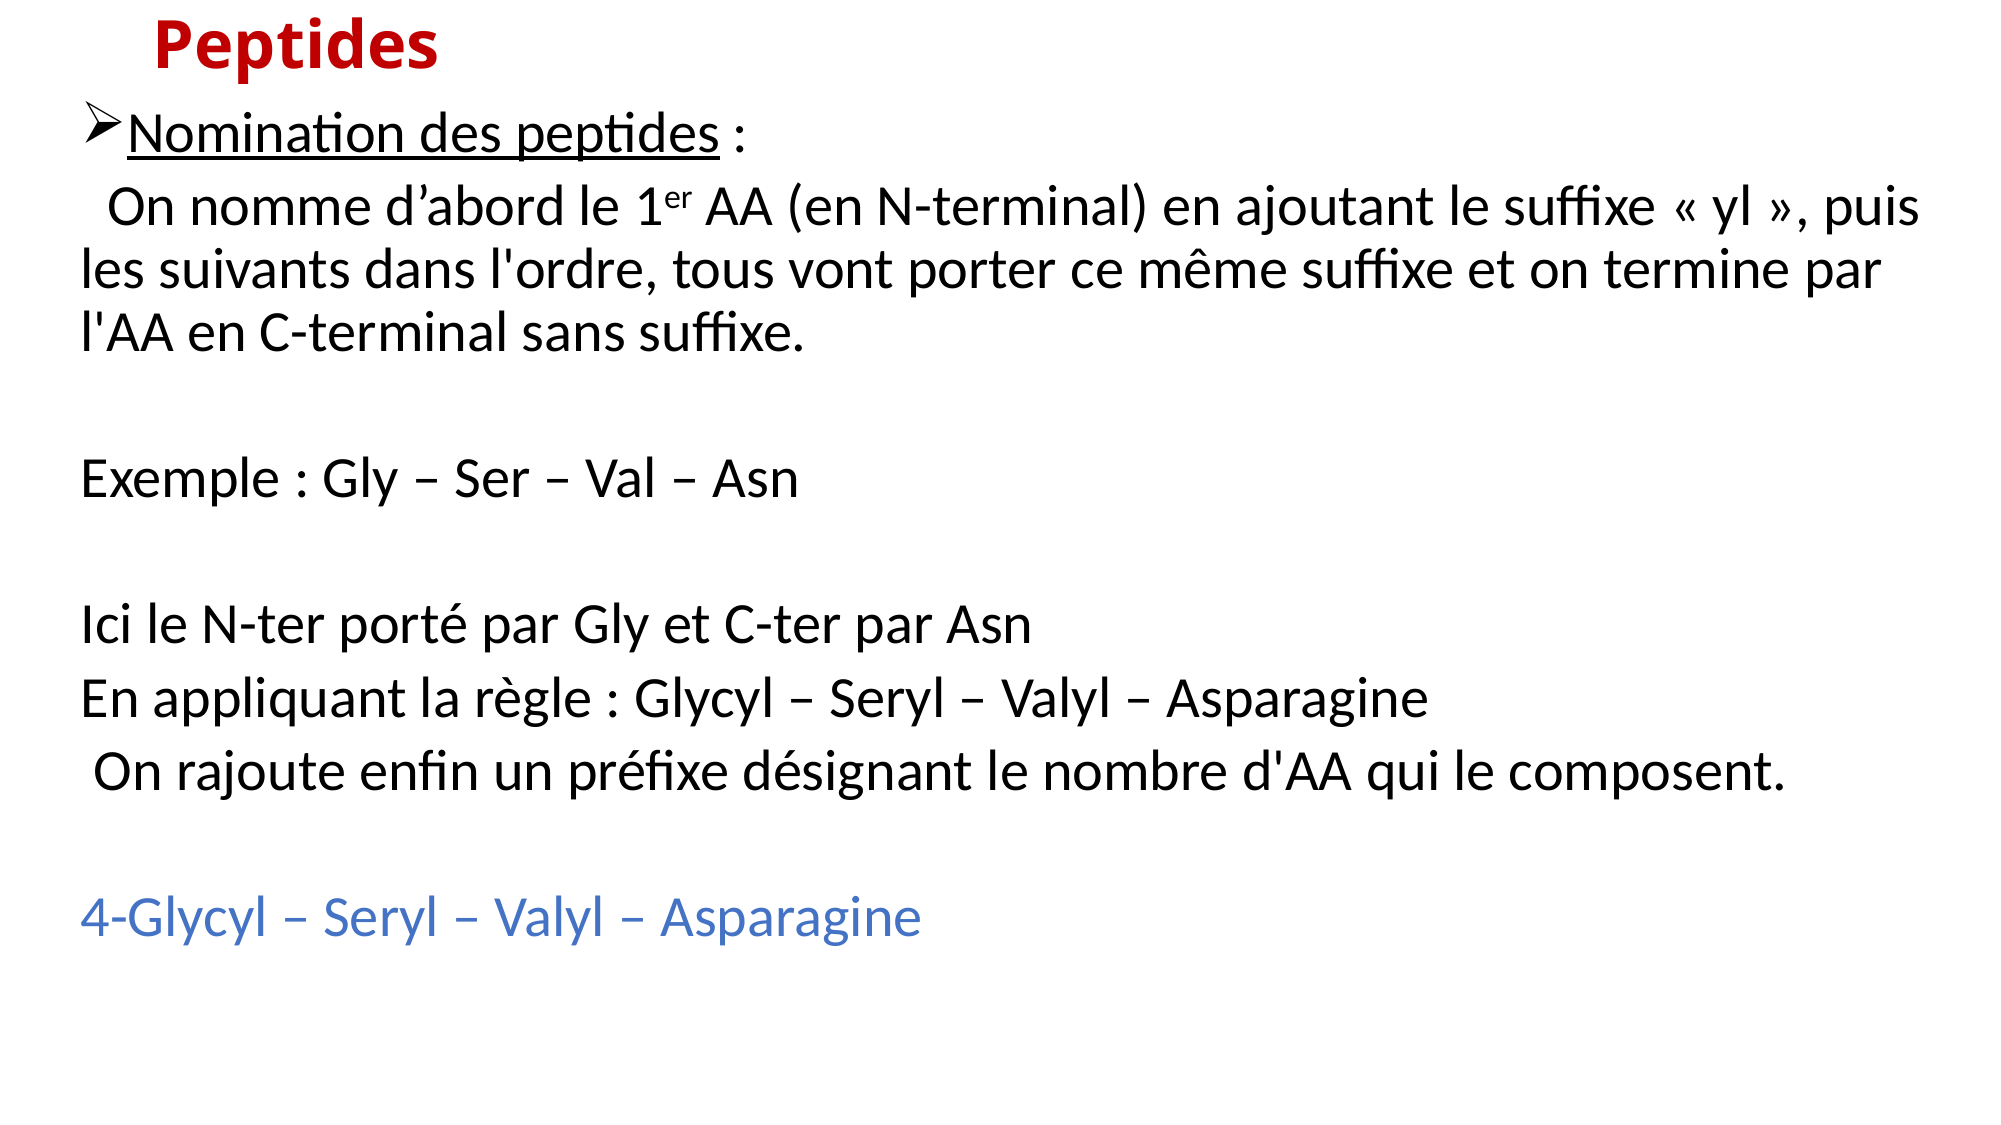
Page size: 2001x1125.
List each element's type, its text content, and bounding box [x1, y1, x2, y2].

text_box Nomination des peptides : On nomme d’abord le 1er AA (en N-terminal) en ajoutant le suffixe « yl », puis les suivants dans l'ordre, tous vont porter ce même suffixe et on termine par l'AA en C-terminal sans suffixe. Exemple : Gly – Ser – Val – Asn Ici le N-ter porté par Gly et C-ter par Asn En appliquant la règle : Glycyl – Seryl – Valyl – Asparagine On rajoute enfin un préfixe désignant le nombre d'AA qui le composent. 4-Glycyl – Seryl – Valyl – Asparagine [0, 94, 2000, 1125]
text_box Peptides [137, 0, 1863, 95]
